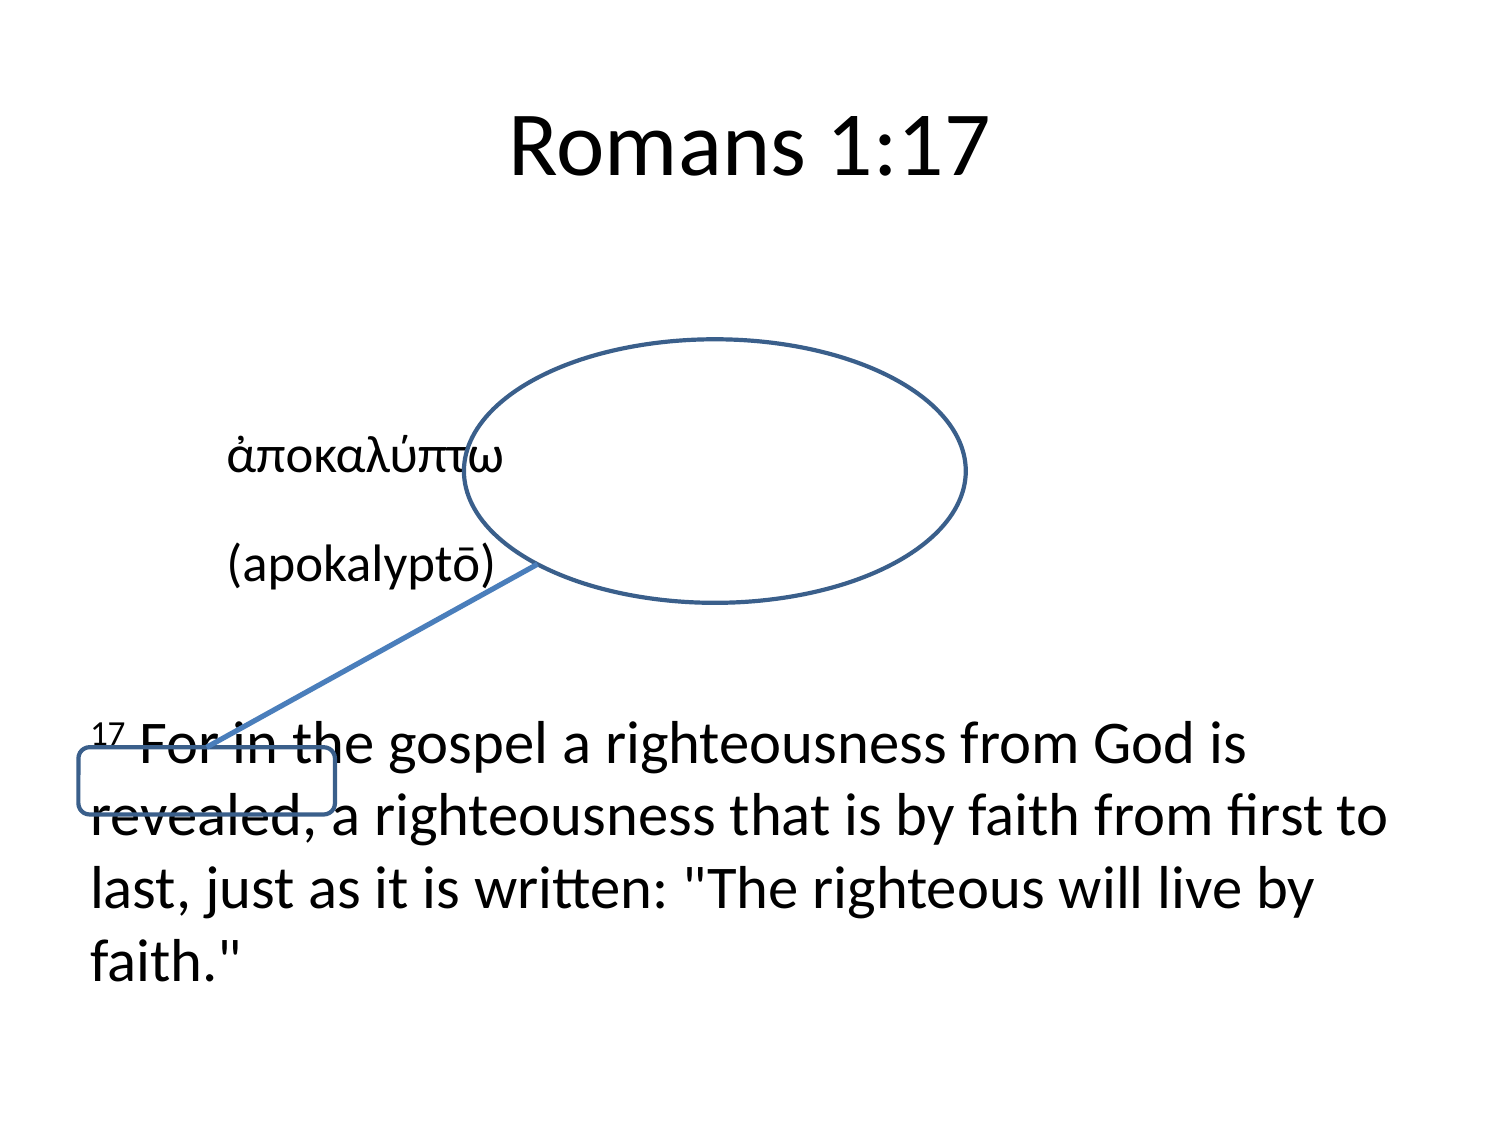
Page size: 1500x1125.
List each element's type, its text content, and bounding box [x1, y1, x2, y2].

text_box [206, 563, 538, 748]
text_box [461, 337, 968, 605]
title Romans 1:17 [75, 45, 1425, 233]
text_box [76, 745, 338, 817]
list ἀποκαλύπτω (apokalyptō) 17 For in the gospel a righteousness from God is revealed, a righteousness that is by faith from first to last, just as it is written: "The righteous will live by faith." [75, 262, 1425, 1005]
